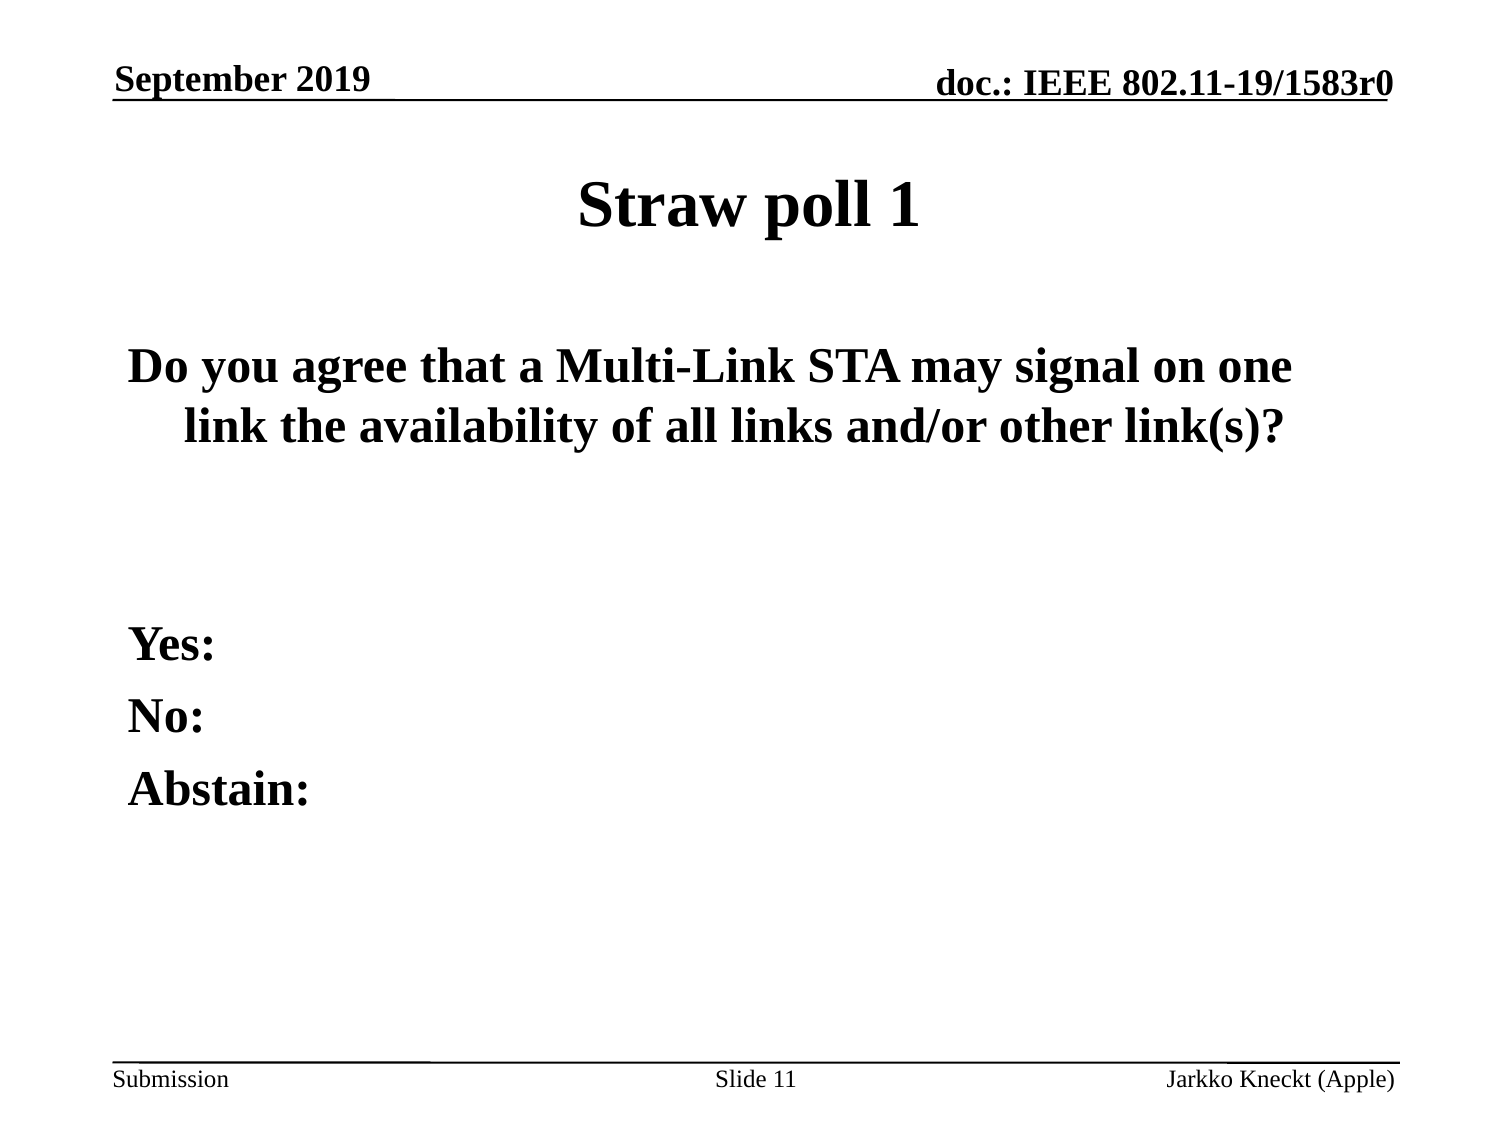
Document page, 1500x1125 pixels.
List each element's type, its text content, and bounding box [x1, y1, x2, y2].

slide_number Slide 11 [712, 1061, 800, 1123]
list Do you agree that a Multi-Link STA may signal on one link the availability of all links and/or other link(s)? Yes: No: Abstain: [112, 324, 1388, 1000]
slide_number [114, 54, 423, 100]
title Straw poll 1 [112, 112, 1388, 288]
footer Jarkko Kneckt (Apple) [878, 1061, 1402, 1093]
